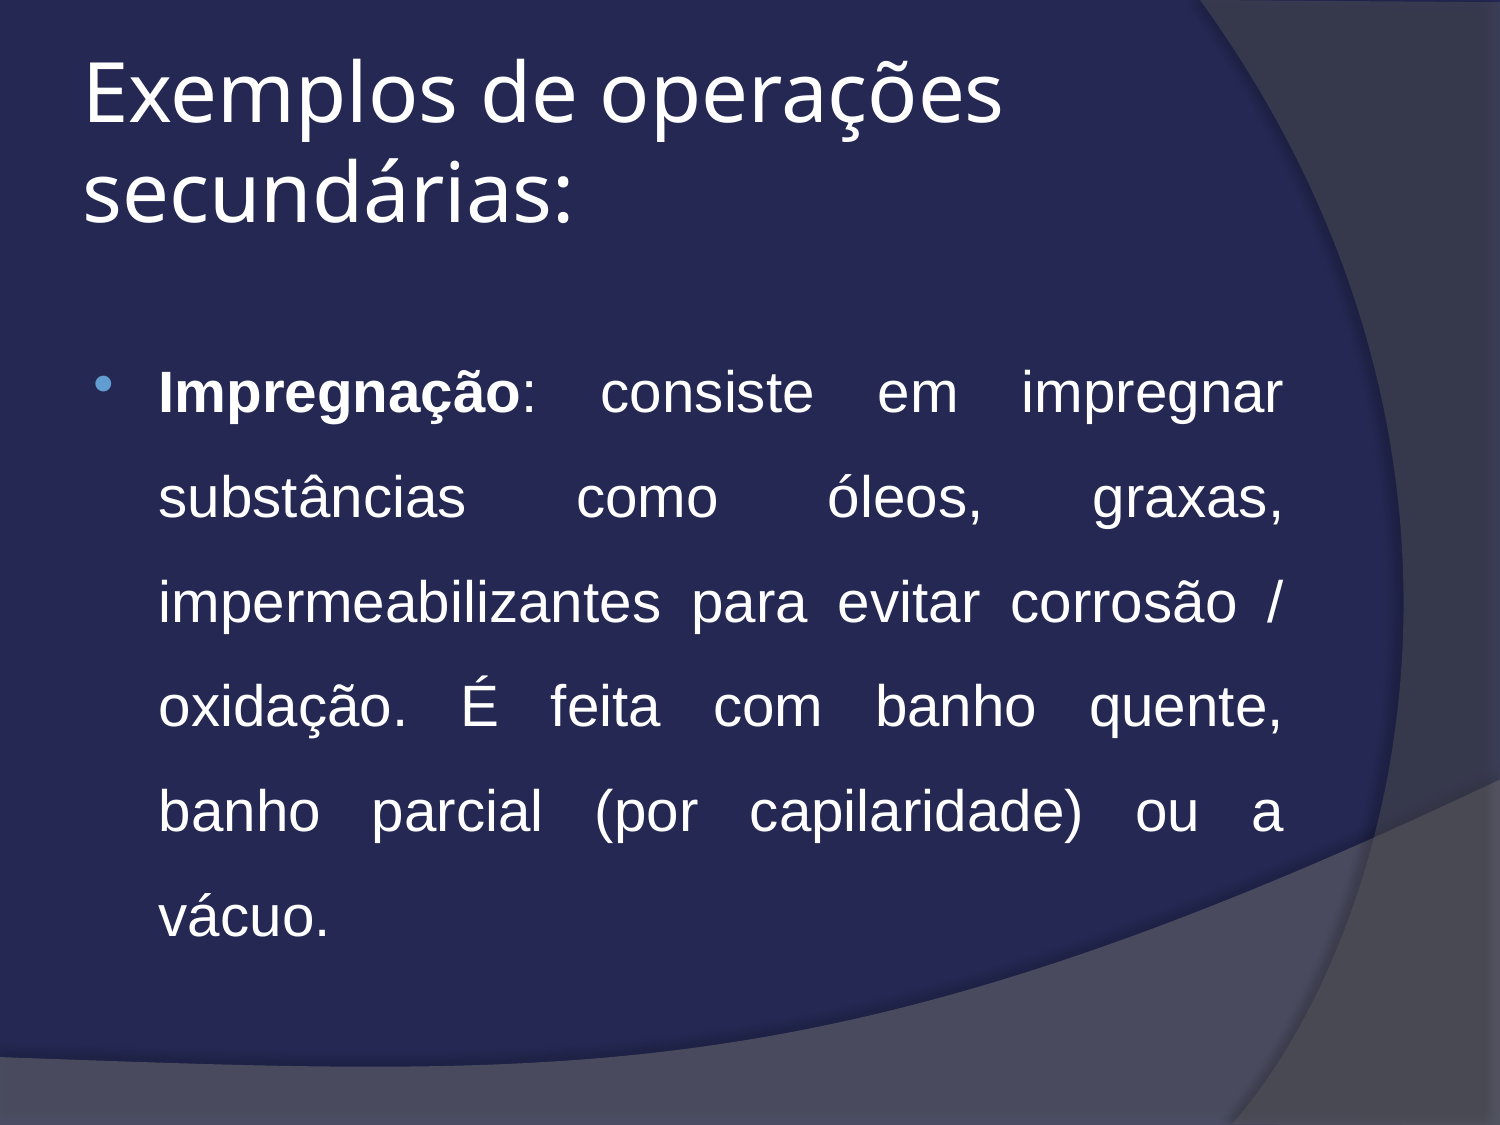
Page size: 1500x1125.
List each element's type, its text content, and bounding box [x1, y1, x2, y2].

list Impregnação: consiste em impregnar substâncias como óleos, graxas, impermeabilizantes para evitar corrosão / oxidação. É feita com banho quente, banho parcial (por capilaridade) ou a vácuo. [75, 262, 1300, 1005]
title Exemplos de operações secundárias: [75, 45, 1300, 233]
